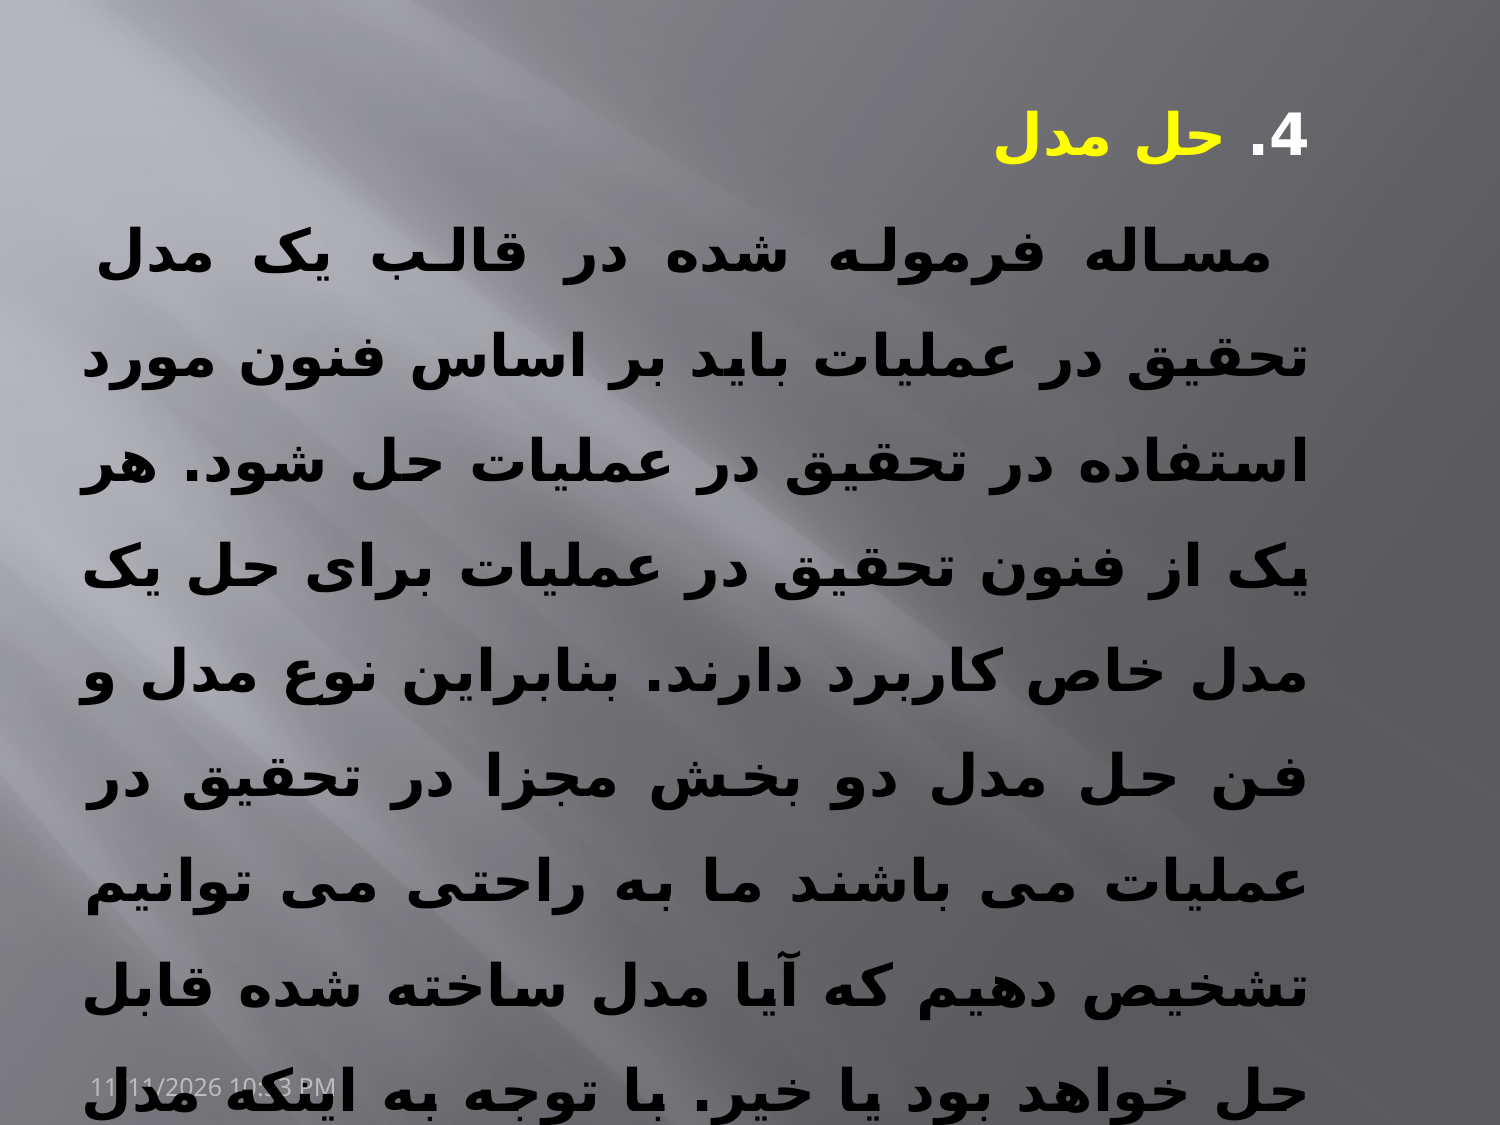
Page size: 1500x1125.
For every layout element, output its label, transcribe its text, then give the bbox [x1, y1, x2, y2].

list 4. حل مدل مساله فرموله شده در قالب یک مدل تحقیق در عملیات باید بر اساس فنون مورد استفاده در تحقیق در عملیات حل شود. هر یک از فنون تحقیق در عملیات برای حل یک مدل خاص کاربرد دارند. بنابراین نوع مدل و فن حل مدل دو بخش مجزا در تحقیق در عملیات می باشند ما به راحتی می توانیم تشخیص دهیم که آیا مدل ساخته شده قابل حل خواهد بود یا خیر. با توجه به اینکه مدل بیانگر مساله است، پس حل آن به معنی حل مساله مورد توجه مدیریت خواهند بود. [64, 54, 1415, 1071]
slide_number 20/مارس/1 [75, 1052, 425, 1113]
